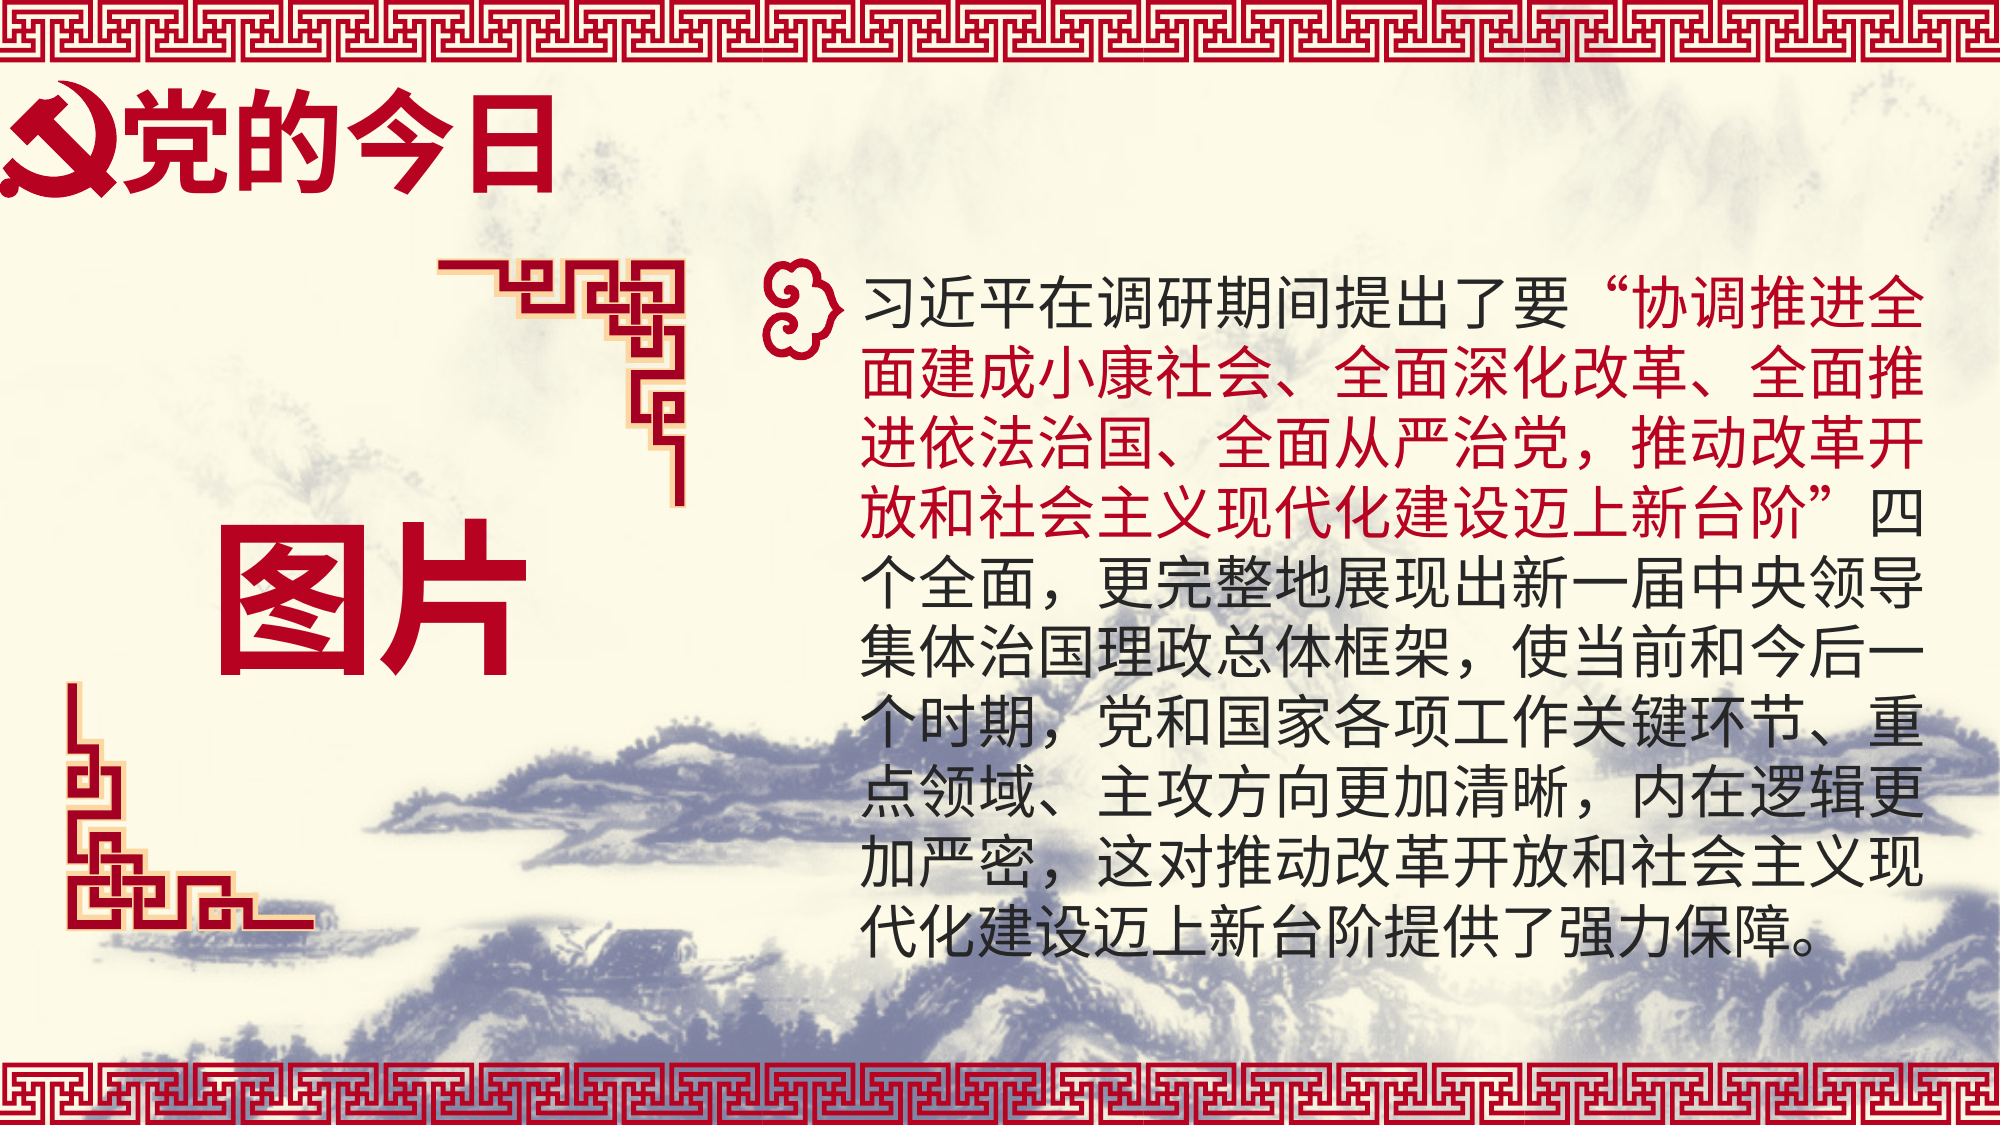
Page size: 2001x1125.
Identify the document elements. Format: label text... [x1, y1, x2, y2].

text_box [65, 681, 316, 932]
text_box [0, 1062, 2000, 1125]
text_box 图片 [194, 486, 558, 701]
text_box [0, 64, 582, 217]
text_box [0, 0, 2000, 63]
text_box [762, 258, 844, 361]
text_box 习近平在调研期间提出了要“协调推进全面建成小康社会、全面深化改革、全面推进依法治国、全面从严治党，推动改革开放和社会主义现代化建设迈上新台阶”四个全面，更完整地展现出新一届中央领导集体治国理政总体框架，使当前和今后一个时期，党和国家各项工作关键环节、重点领域、主攻方向更加清晰，内在逻辑更加严密，这对推动改革开放和社会主义现代化建设迈上新台阶提供了强力保障。 [844, 258, 1941, 973]
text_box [436, 258, 687, 509]
